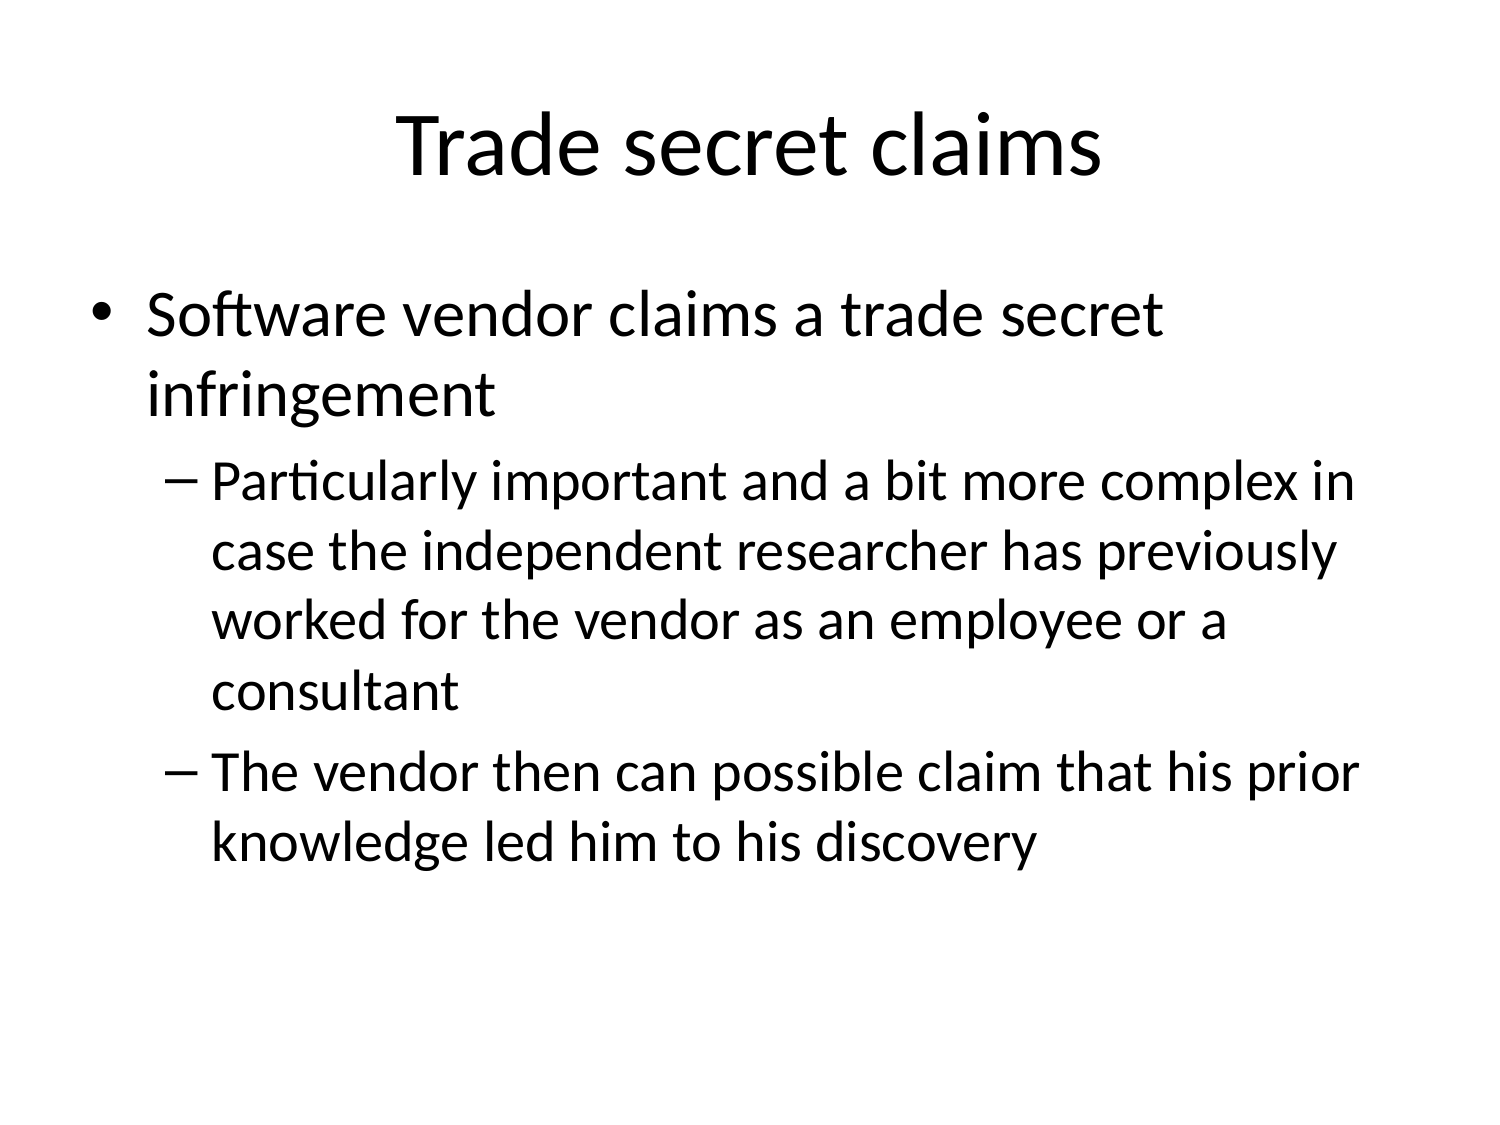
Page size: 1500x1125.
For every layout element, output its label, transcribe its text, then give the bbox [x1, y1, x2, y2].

list Software vendor claims a trade secret infringement Particularly important and a bit more complex in case the independent researcher has previously worked for the vendor as an employee or a consultant The vendor then can possible claim that his prior knowledge led him to his discovery [75, 262, 1425, 1005]
title Trade secret claims [75, 45, 1425, 233]
